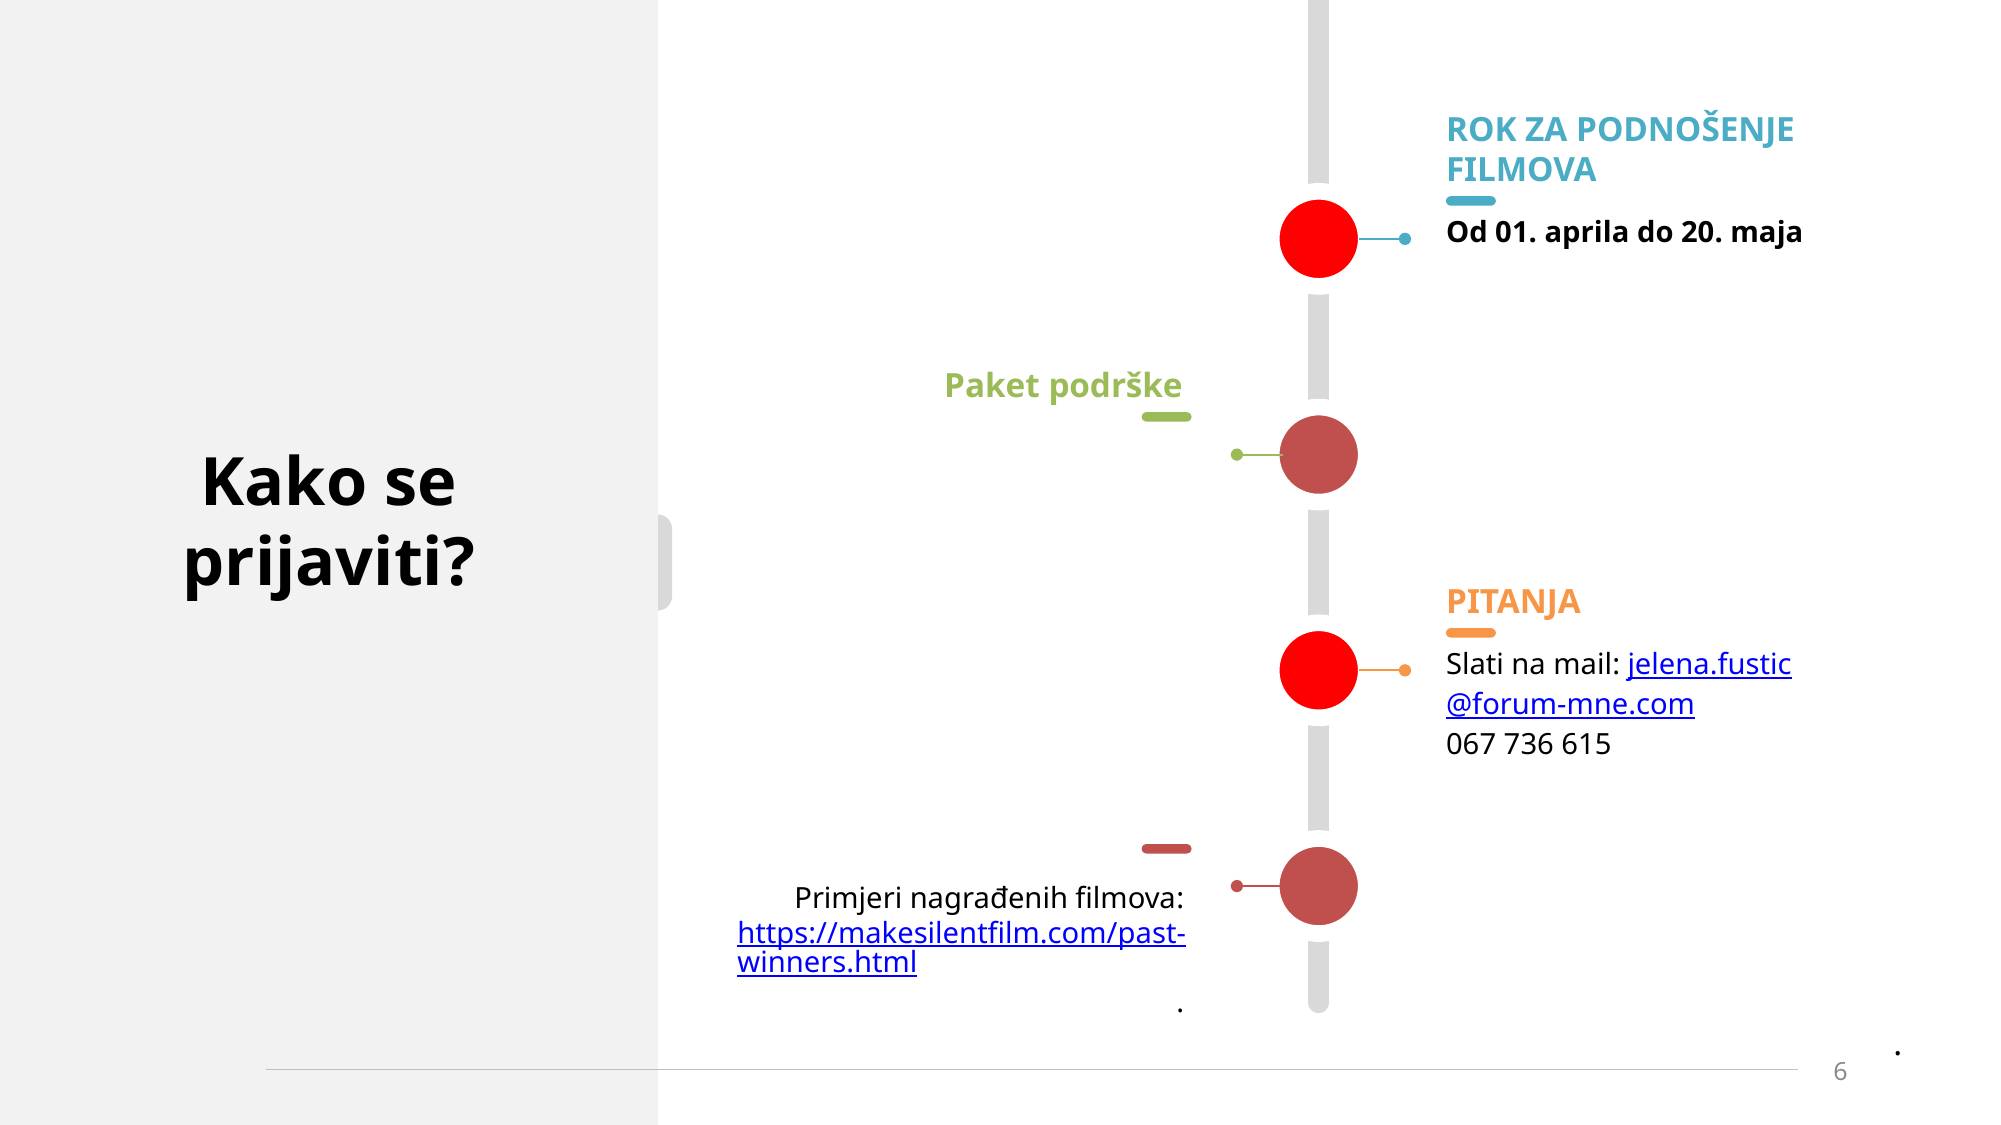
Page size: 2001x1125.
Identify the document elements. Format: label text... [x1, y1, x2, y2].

text_box [1444, 627, 1497, 639]
text_box [659, 513, 674, 612]
text_box [1270, 837, 1318, 935]
text_box Od 01. aprila do 20. maja [1445, 213, 1900, 249]
text_box PITANJA [1445, 580, 1900, 621]
text_box Paket podrške [737, 364, 1192, 405]
text_box [0, 0, 659, 1125]
text_box Kako se prijaviti? [47, 438, 611, 599]
text_box Slati na mail: jelena.fustic@forum-mne.com 067 736 615 [1445, 645, 1900, 760]
text_box [1140, 411, 1193, 423]
text_box Primjeri nagrađenih filmova: https://makesilentfilm.com/past-winners.html . [737, 879, 1192, 989]
text_box [1319, 190, 1368, 288]
slide_number 6 [1412, 1063, 1863, 1103]
text_box ROK ZA PODNOŠENJE FILMOVA [1445, 108, 1900, 189]
text_box [1319, 621, 1368, 719]
text_box [1270, 190, 1318, 288]
text_box [1319, 837, 1368, 935]
text_box [1319, 406, 1368, 504]
text_box . [880, 982, 1912, 1063]
text_box [1270, 406, 1318, 504]
text_box [1140, 843, 1193, 855]
text_box [1270, 621, 1318, 719]
text_box [1444, 195, 1497, 207]
